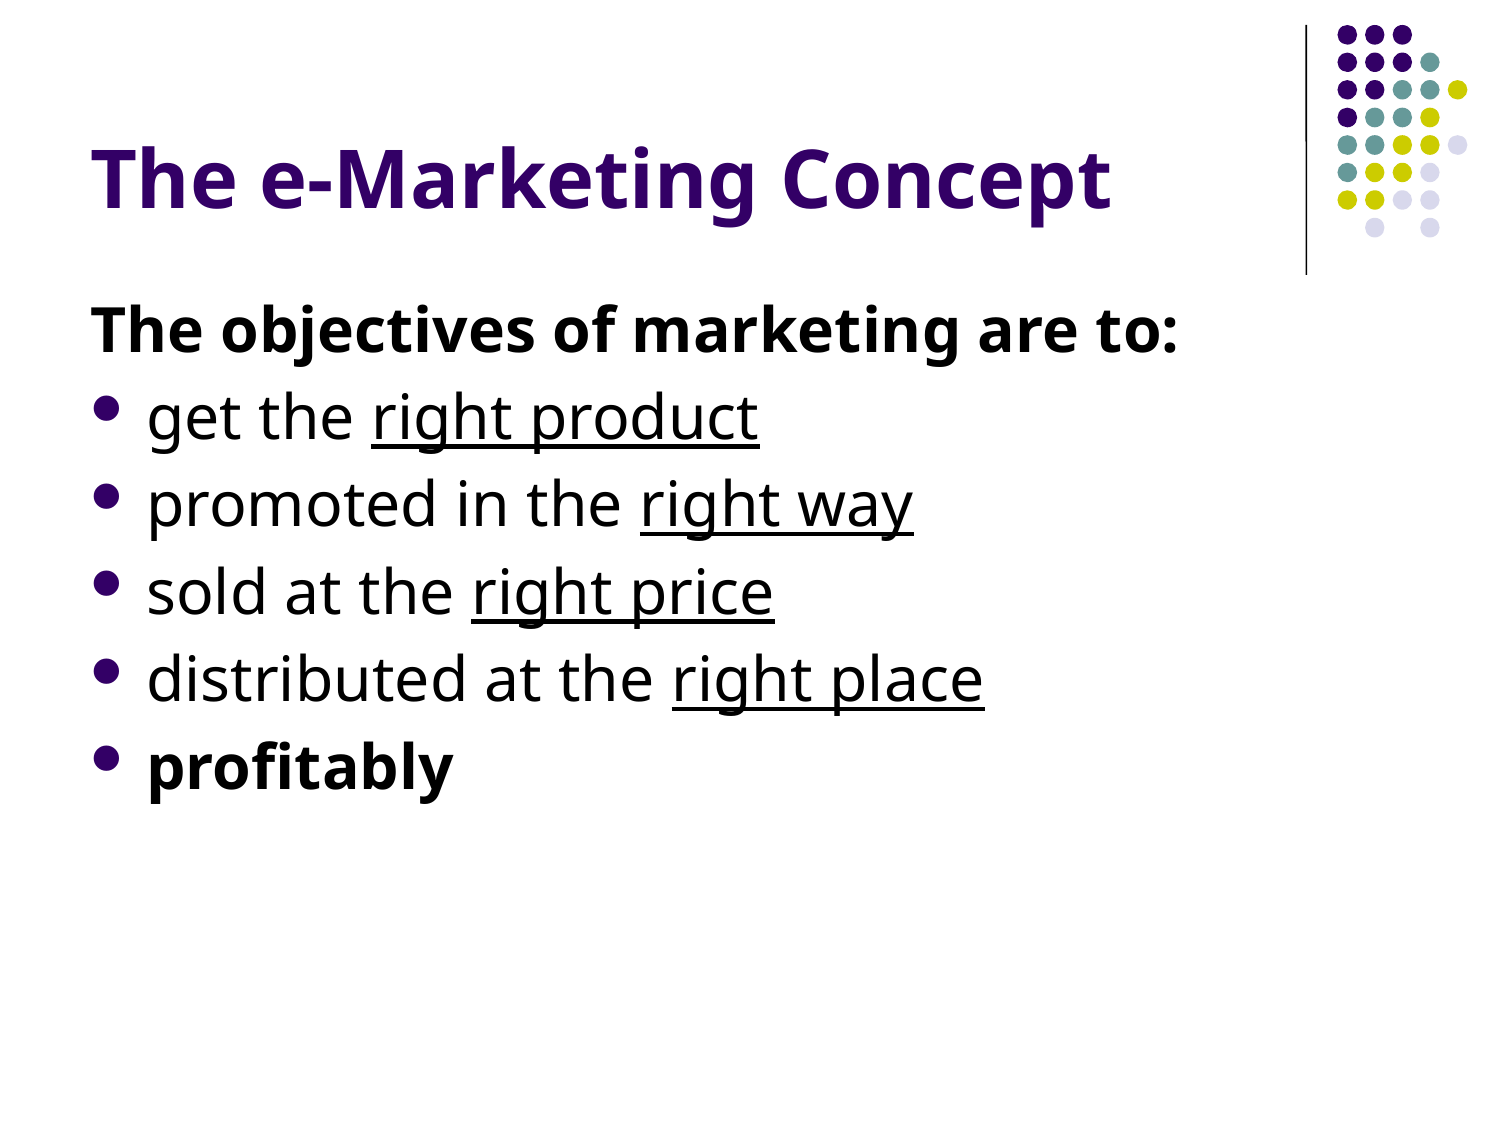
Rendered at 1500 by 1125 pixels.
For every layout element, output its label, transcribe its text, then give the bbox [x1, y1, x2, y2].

title The e-Marketing Concept [75, 20, 1313, 233]
list The objectives of marketing are to: get the right product promoted in the right way sold at the right price distributed at the right place profitably [75, 282, 1425, 1006]
